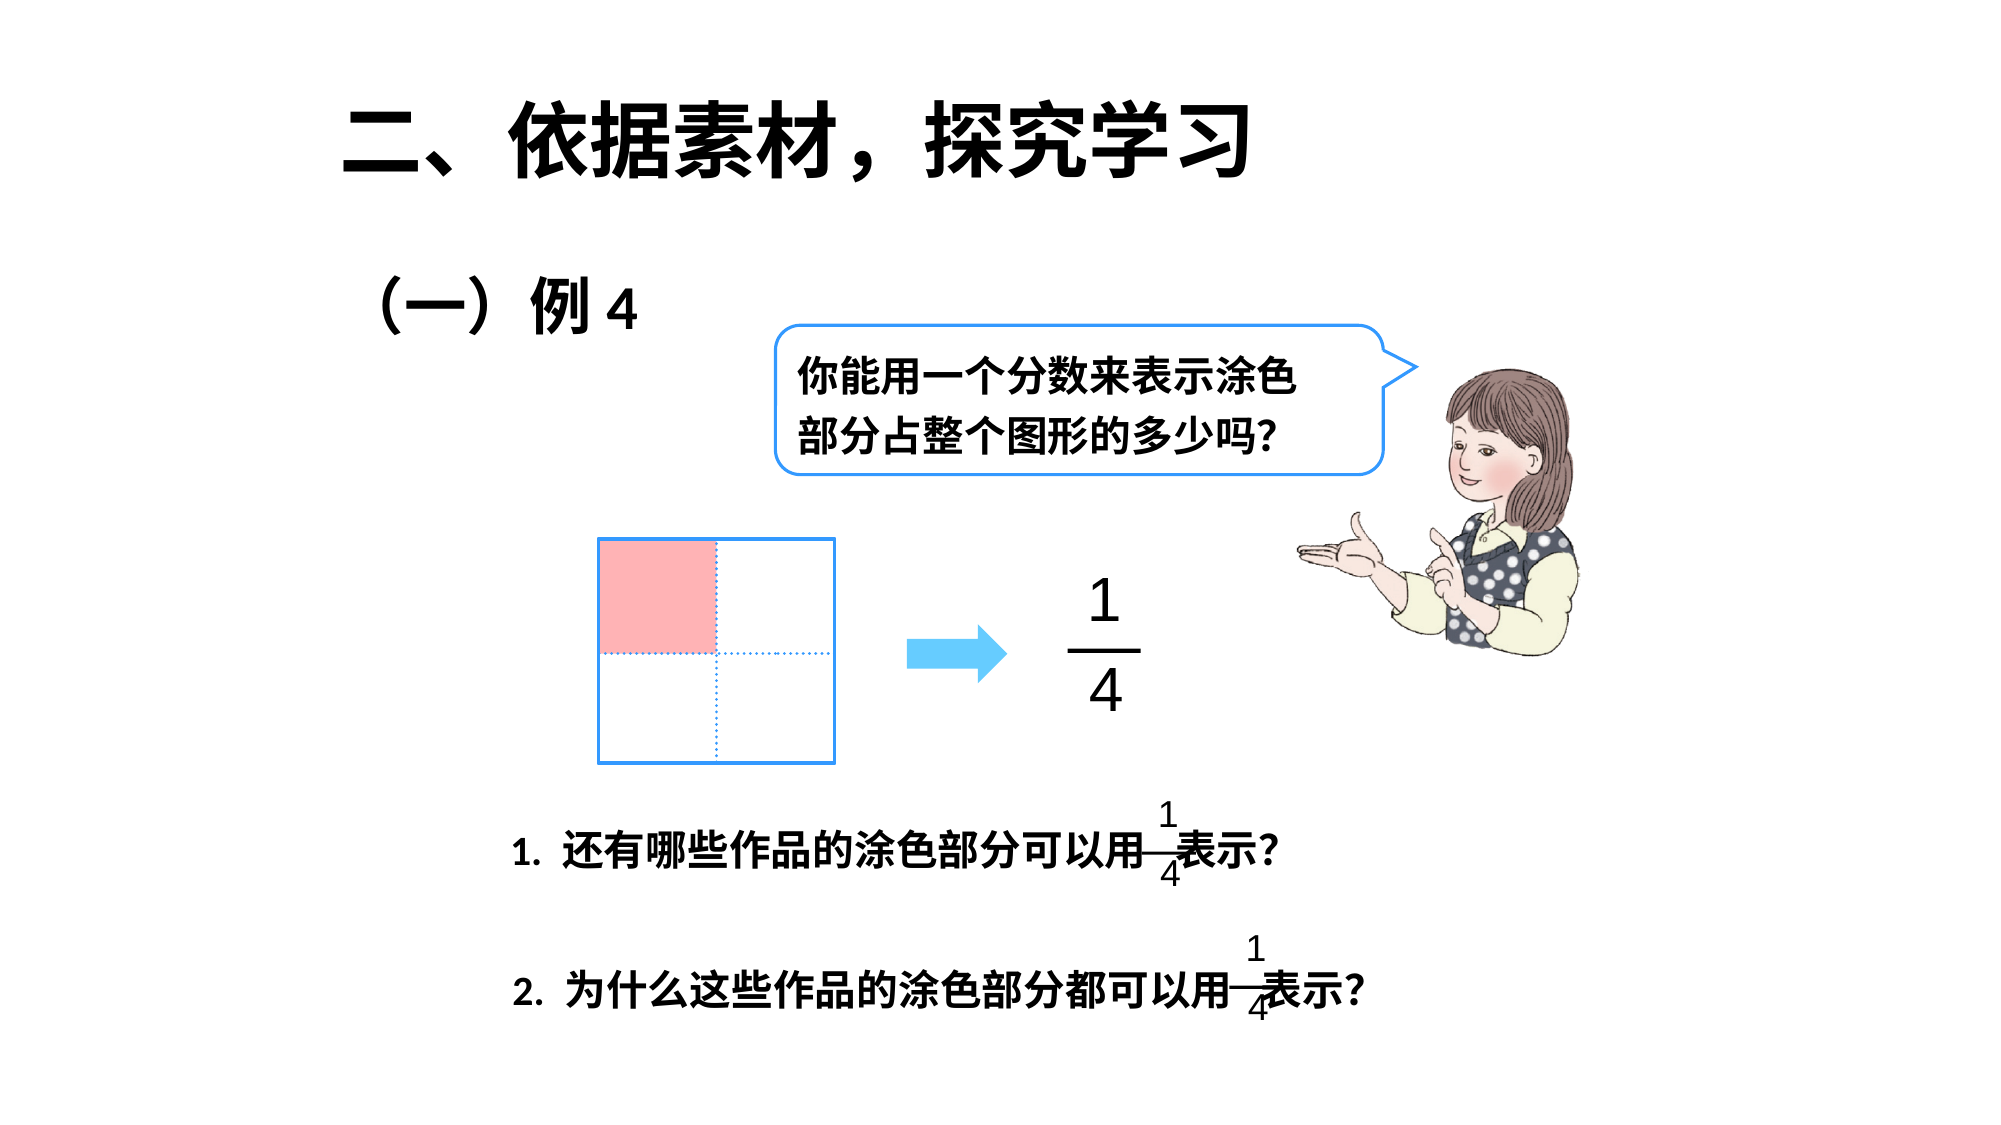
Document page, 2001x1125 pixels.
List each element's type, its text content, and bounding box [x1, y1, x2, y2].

text_box 1. 还有哪些作品的涂色部分可以用 表示？ [1196, 806, 1777, 882]
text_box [598, 538, 835, 764]
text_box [775, 325, 1589, 661]
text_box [906, 661, 1142, 733]
text_box 二、依据素材，探究学习 [324, 68, 1497, 208]
text_box （一）例4 [326, 259, 1265, 350]
text_box 1. 还有哪些作品的涂色部分可以用 表示？ [495, 806, 1141, 882]
text_box 2. 为什么这些作品的涂色部分都可以用 表示？ [1284, 946, 1577, 1022]
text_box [1141, 782, 1196, 903]
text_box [1229, 916, 1284, 1037]
text_box 2. 为什么这些作品的涂色部分都可以用 表示？ [497, 946, 1229, 1022]
